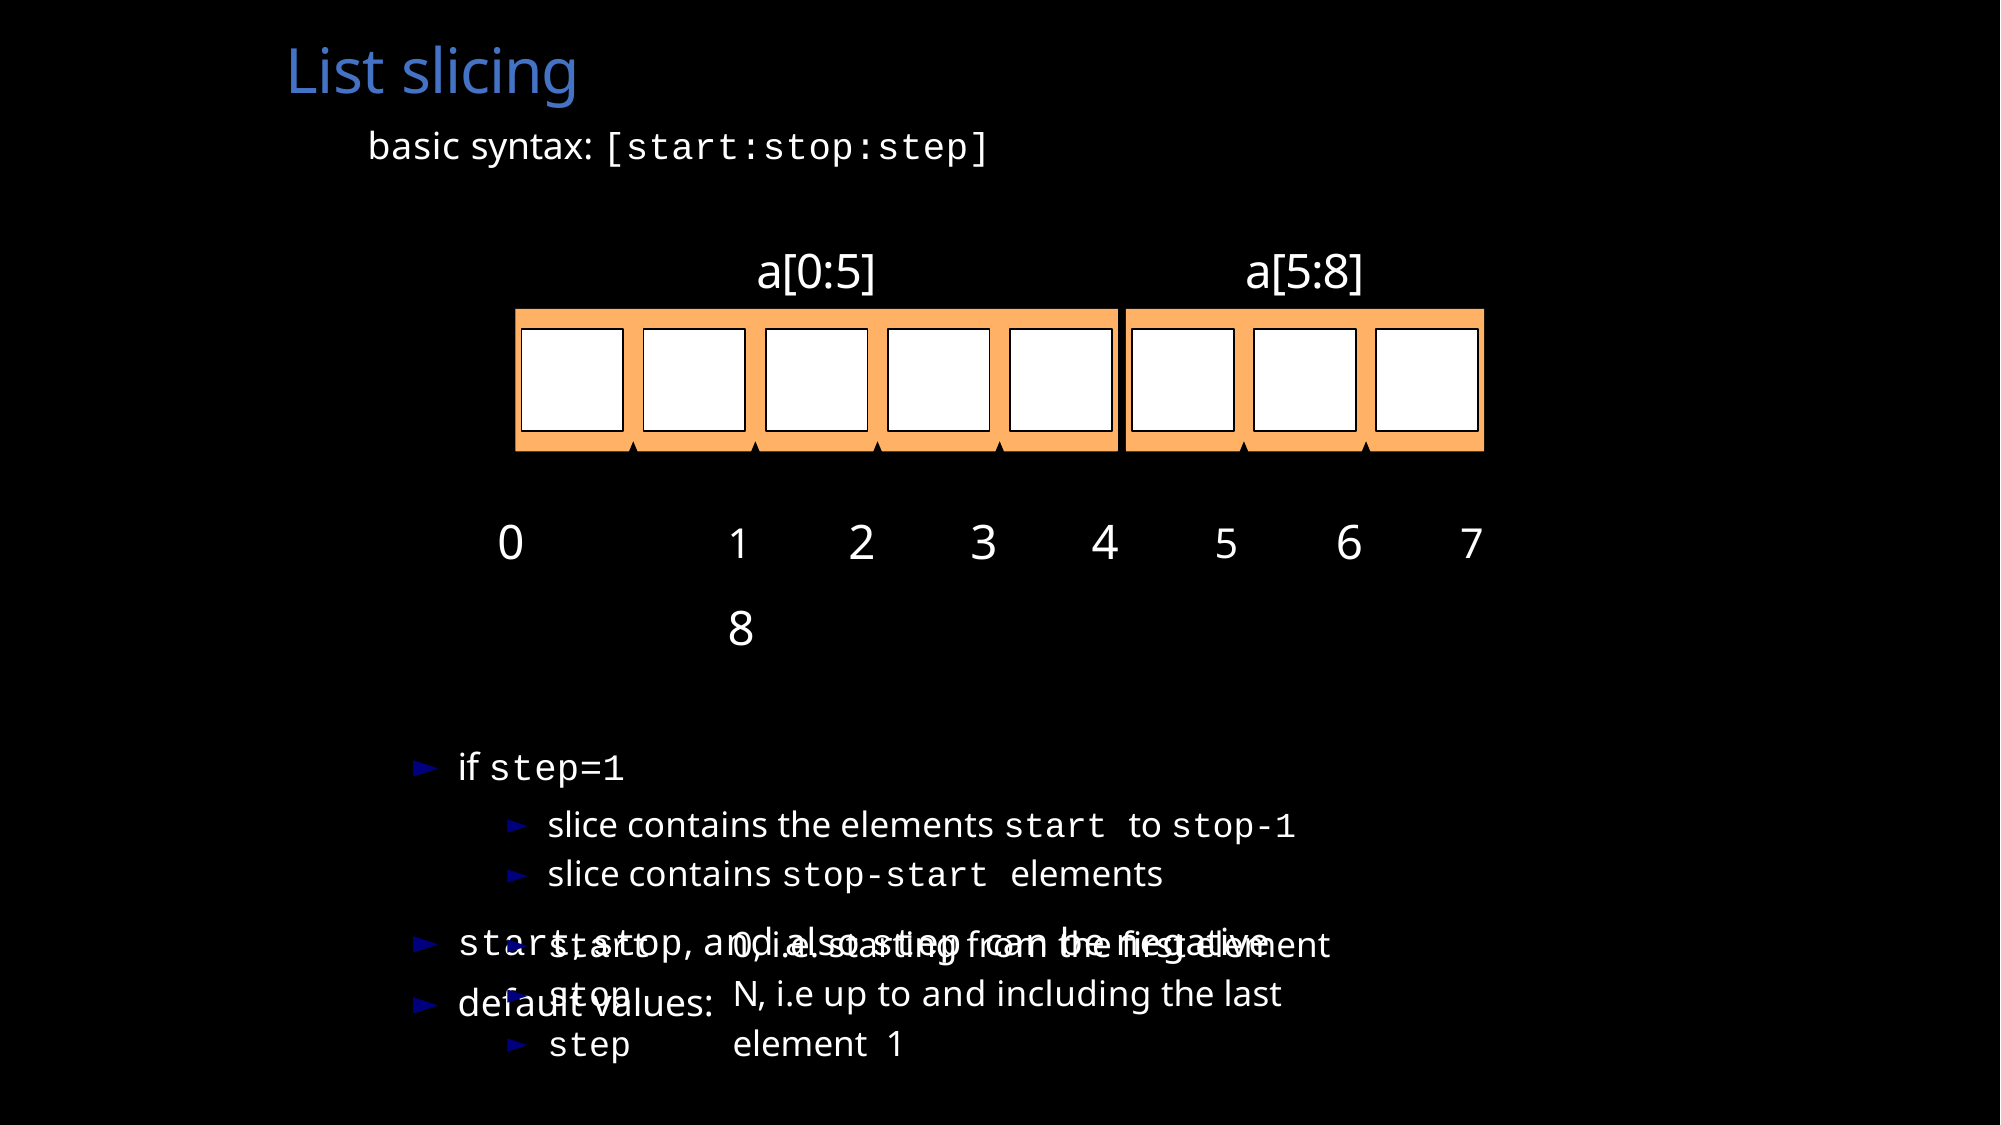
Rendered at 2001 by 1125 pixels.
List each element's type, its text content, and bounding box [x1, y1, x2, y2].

text_box a[0:5] [752, 235, 881, 298]
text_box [763, 327, 870, 433]
title List slicing [281, 0, 697, 163]
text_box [641, 327, 748, 433]
text_box 0, i.e. starting from the first element N, i.e up to and including the last element 1 [728, 911, 1400, 1063]
text_box basic syntax: [start:stop:step] [363, 117, 994, 168]
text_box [1374, 327, 1480, 433]
text_box 0 1 2 3 4 5 6 7 8 if step=1 slice contains the elements start to stop-1 slice contains stop-start elements start, stop, and also step can be negative default values: [392, 483, 1515, 1025]
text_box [502, 441, 1497, 483]
text_box a[5:8] [1241, 235, 1370, 298]
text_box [1130, 327, 1236, 433]
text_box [1008, 327, 1114, 433]
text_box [885, 327, 992, 433]
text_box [515, 308, 1485, 441]
text_box 0 [511, 329, 515, 406]
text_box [1252, 327, 1358, 433]
text_box start stop step [495, 911, 666, 1064]
